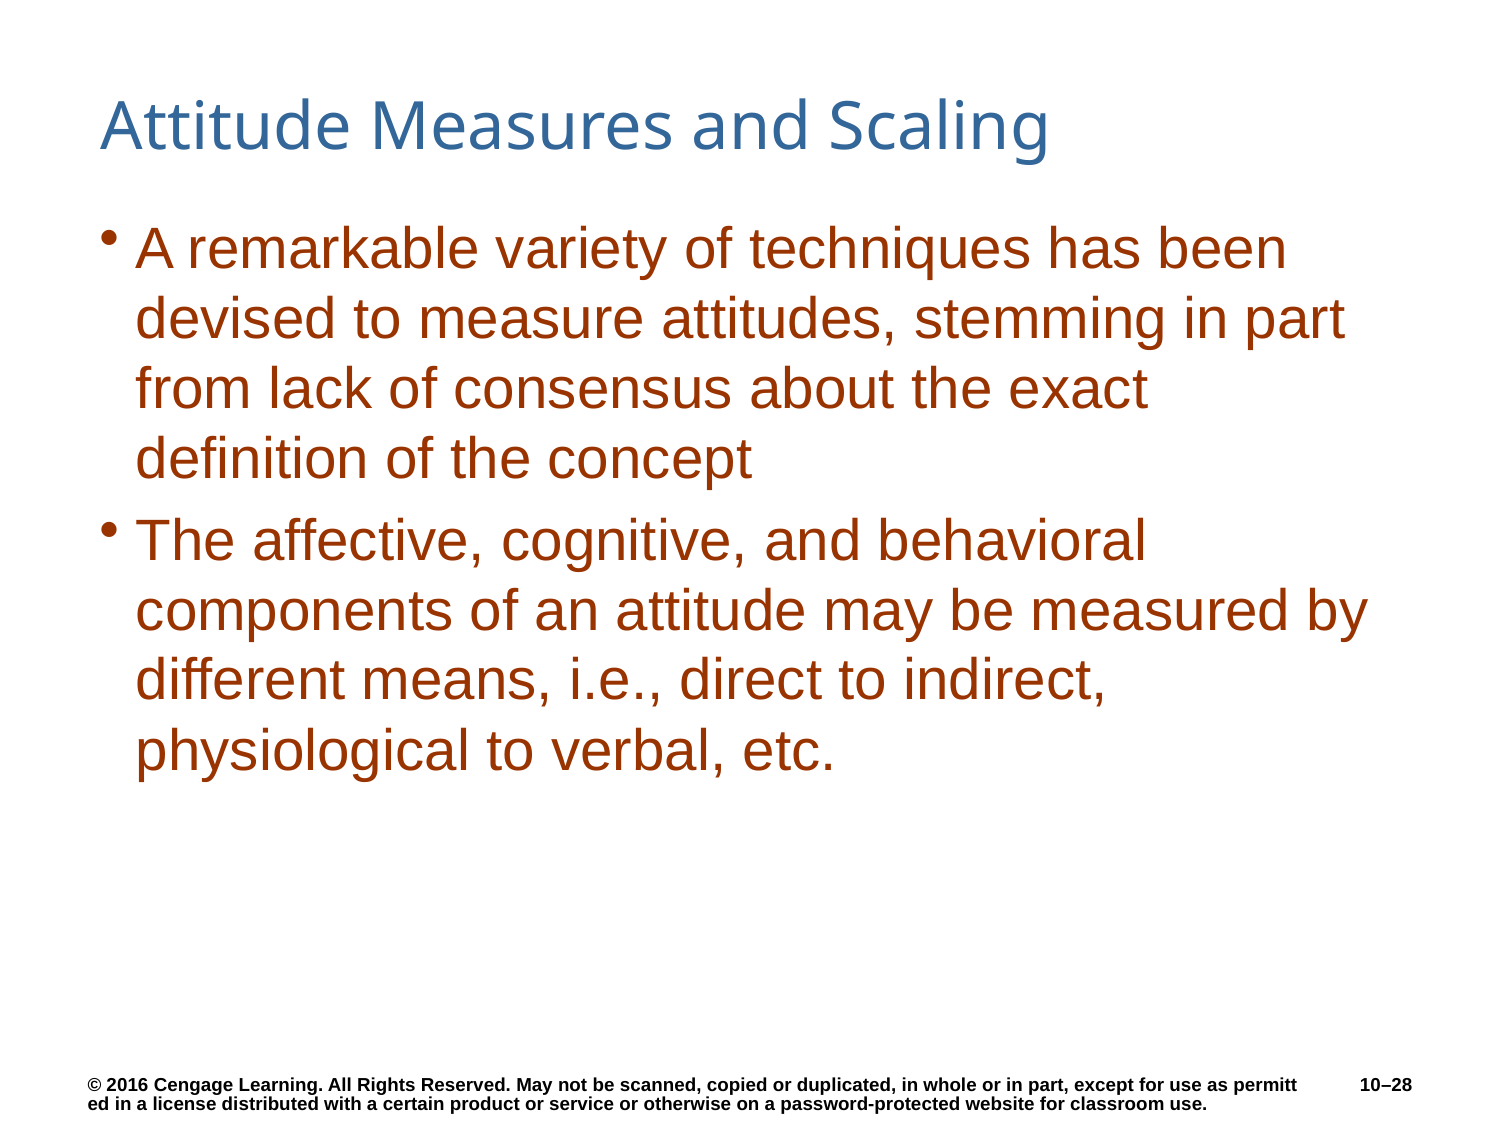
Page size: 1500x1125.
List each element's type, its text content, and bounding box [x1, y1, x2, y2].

title Attitude Measures and Scaling [85, 75, 1411, 171]
list A remarkable variety of techniques has been devised to measure attitudes, stemming in part from lack of consensus about the exact definition of the concept The affective, cognitive, and behavioral components of an attitude may be measured by different means, i.e., direct to indirect, physiological to verbal, etc. [84, 202, 1414, 1013]
slide_number 10–28 [1050, 1042, 1413, 1103]
footer © 2016 Cengage Learning. All Rights Reserved. May not be scanned, copied or duplicated, in whole or in part, except for use as permitted in a license distributed with a certain product or service or otherwise on a password-protected website for classroom use. [87, 1057, 1050, 1103]
